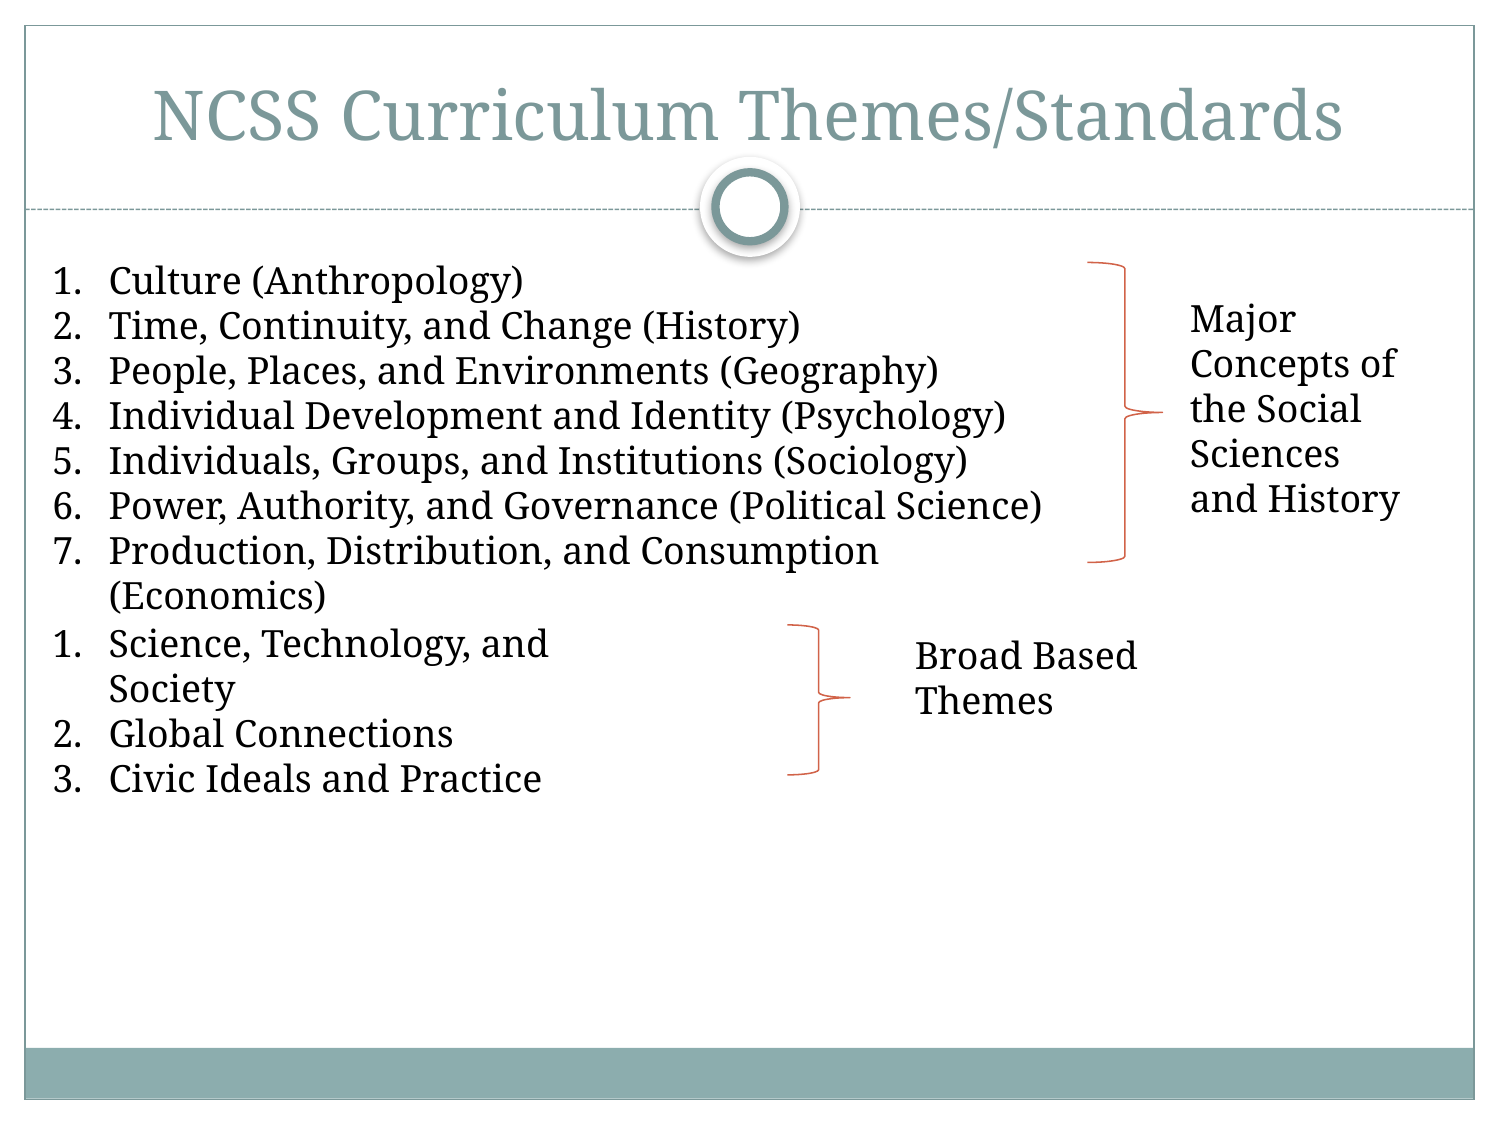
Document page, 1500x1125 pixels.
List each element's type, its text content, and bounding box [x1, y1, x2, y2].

title NCSS Curriculum Themes/Standards [49, 37, 1450, 162]
text_box Science, Technology, and Society Global Connections Civic Ideals and Practice [37, 612, 688, 808]
text_box [787, 624, 851, 776]
text_box Broad Based Themes [900, 624, 1163, 730]
text_box Culture (Anthropology) Time, Continuity, and Change (History) People, Places, and Environments (Geography) Individual Development and Identity (Psychology) Individuals, Groups, and Institutions (Sociology) Power, Authority, and Governance (Political Science) Production, Distribution, and Consumption (Economics) [37, 249, 1088, 625]
text_box Major Concepts of the Social Sciences and History [1175, 287, 1425, 528]
text_box [1087, 261, 1164, 564]
